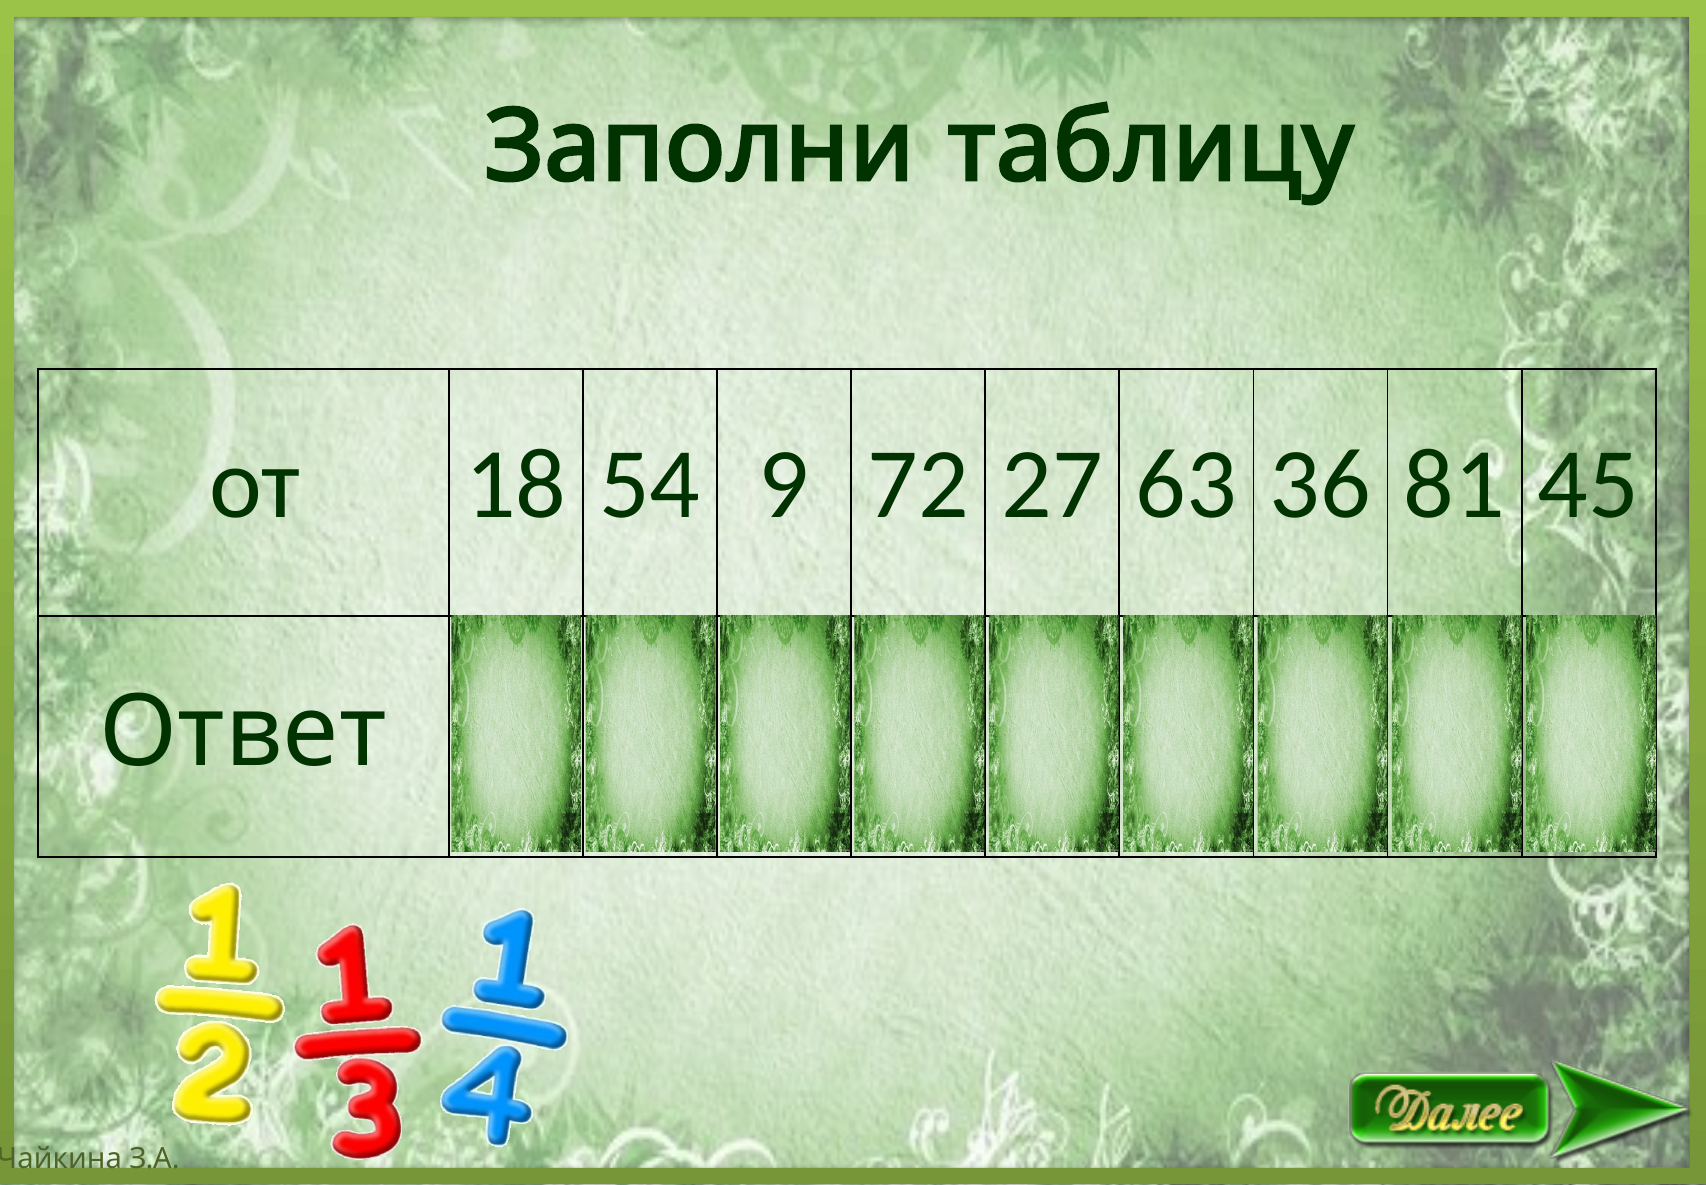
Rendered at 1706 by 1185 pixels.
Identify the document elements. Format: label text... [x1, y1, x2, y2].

text_box [1390, 614, 1524, 854]
picture [147, 877, 572, 1171]
text_box [1524, 614, 1658, 854]
text_box [987, 614, 1121, 854]
picture [1335, 1052, 1692, 1167]
text_box [1255, 614, 1389, 854]
text_box [1121, 614, 1255, 854]
text_box [852, 614, 986, 854]
text_box [584, 614, 718, 854]
text_box [718, 614, 852, 854]
text_box [449, 614, 583, 854]
text_box Заполни таблицу [470, 72, 1370, 207]
